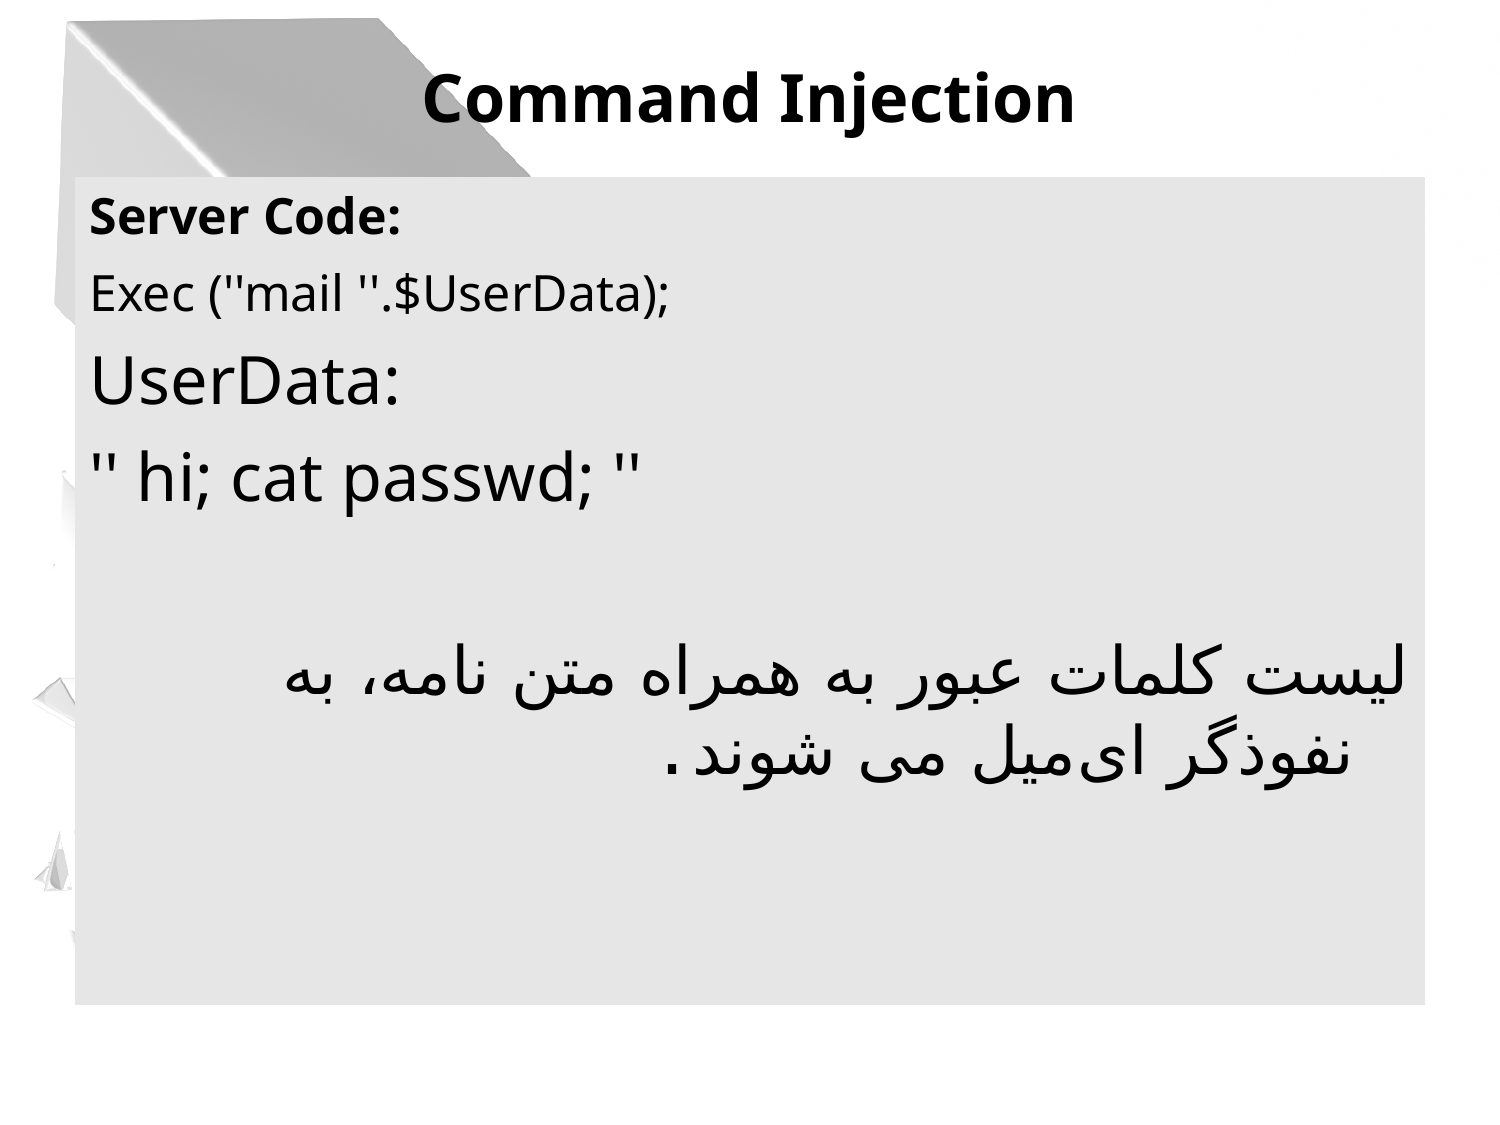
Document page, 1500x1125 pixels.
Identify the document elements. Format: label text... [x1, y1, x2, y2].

title Command Injection [74, 44, 1426, 148]
list Server Code: Exec (''mail ''.$UserData); UserData: '' hi; cat passwd; '' لیست کلمات عبور به همراه متن نامه، به نفوذگر ای‌میل می شوند. [74, 176, 1426, 1006]
picture [0, 0, 1500, 1125]
